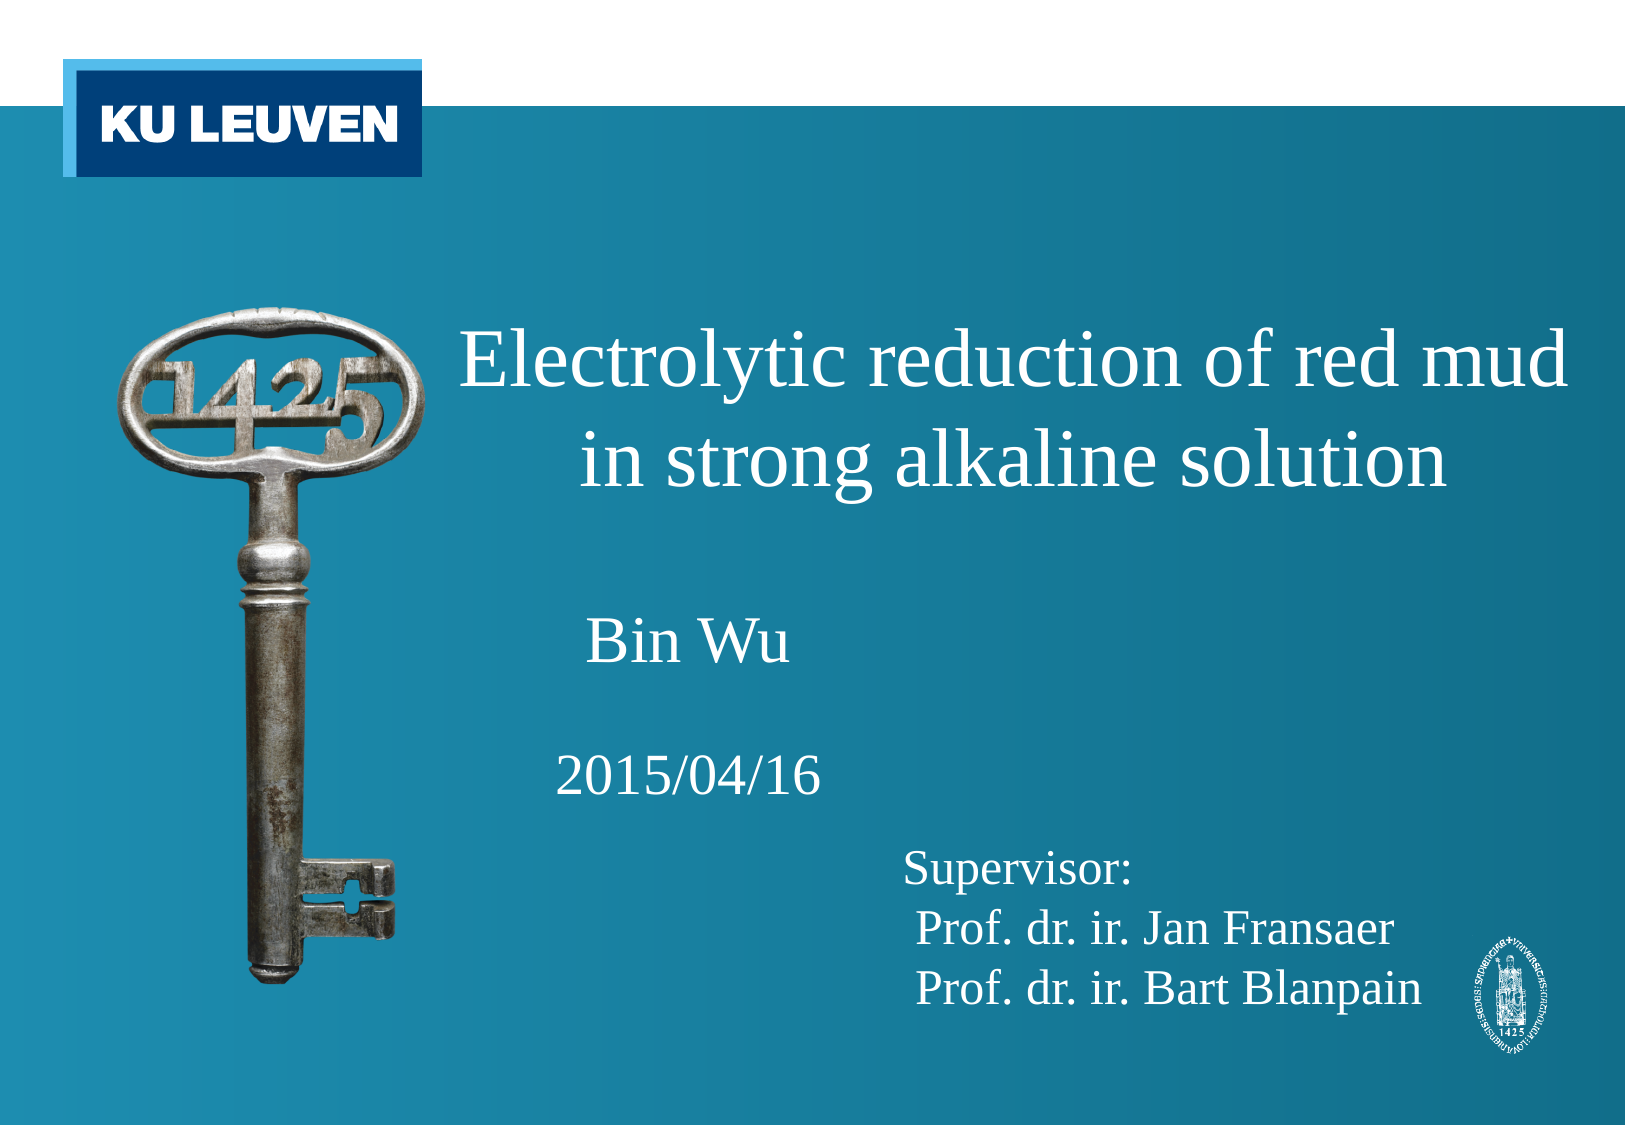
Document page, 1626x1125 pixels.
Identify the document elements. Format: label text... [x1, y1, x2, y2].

text_box Bin Wu [570, 588, 807, 684]
picture [1472, 935, 1549, 1055]
picture [63, 59, 422, 177]
title Electrolytic reduction of red mud in strong alkaline solution [320, 381, 1625, 504]
text_box Supervisor: Prof. dr. ir. Jan Fransaer Prof. dr. ir. Bart Blanpain [862, 827, 1438, 1023]
text_box 2015/04/16 [540, 728, 837, 814]
picture [108, 295, 436, 1000]
